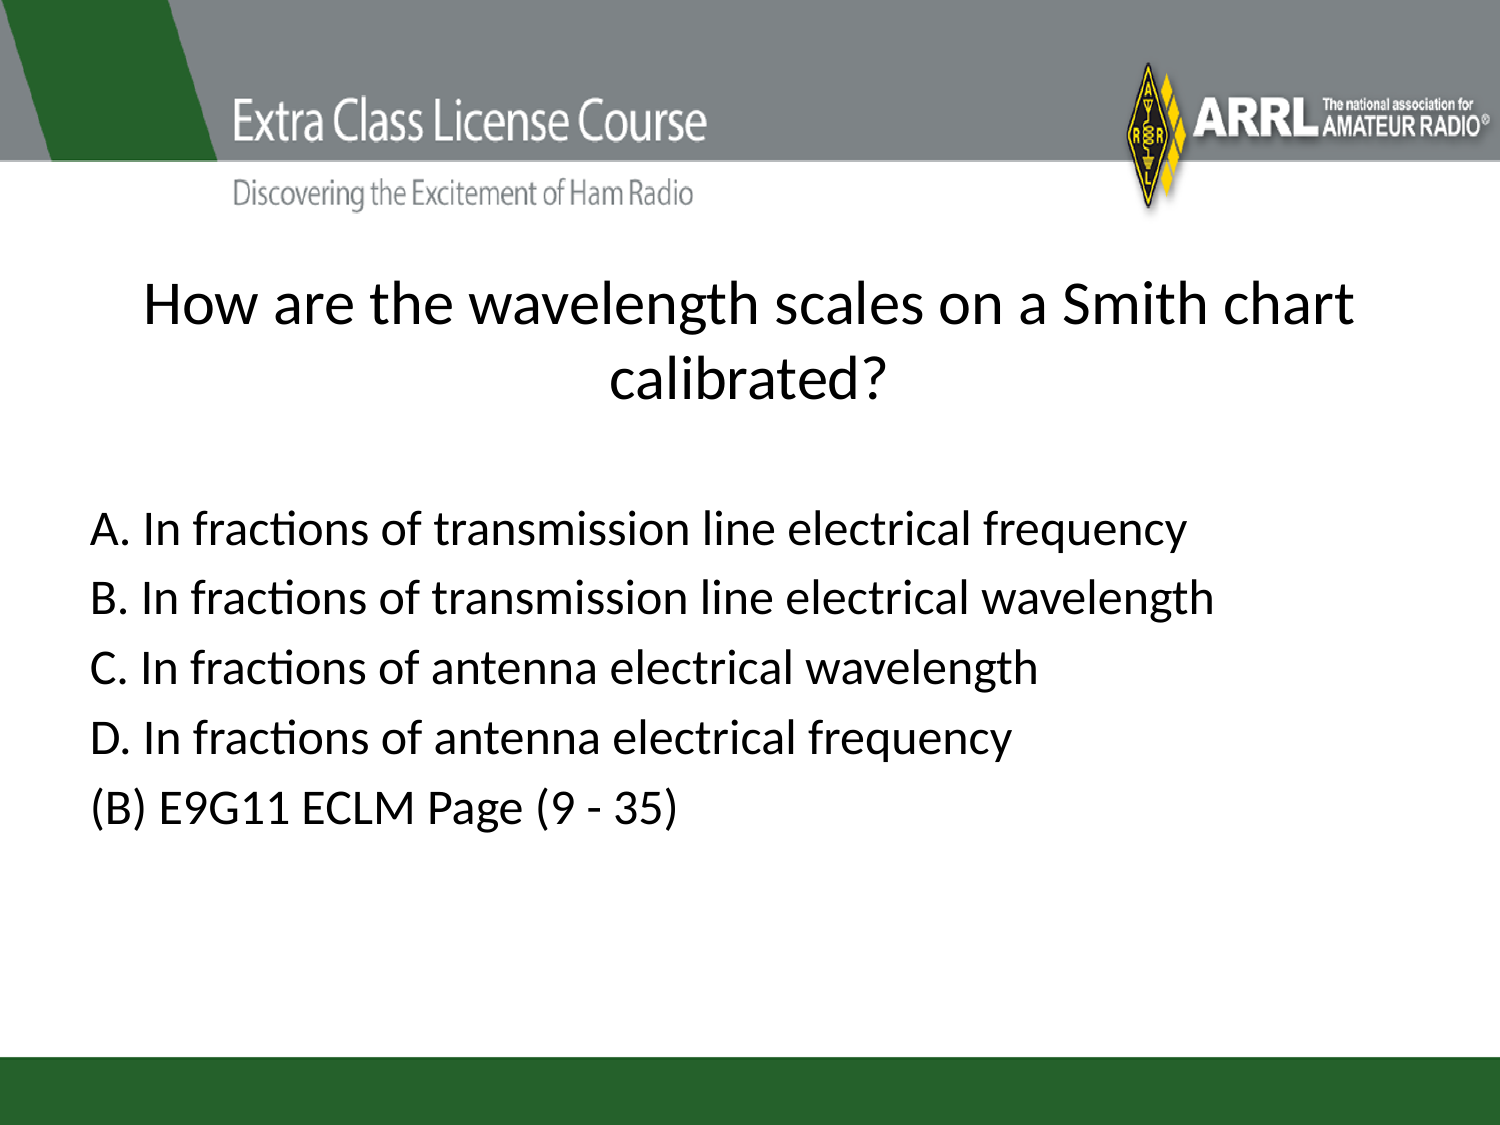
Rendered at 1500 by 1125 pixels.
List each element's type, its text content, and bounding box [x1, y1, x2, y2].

title How are the wavelength scales on a Smith chart calibrated? [75, 254, 1425, 435]
list A. In fractions of transmission line electrical frequency B. In fractions of transmission line electrical wavelength C. In fractions of antenna electrical wavelength D. In fractions of antenna electrical frequency (B) E9G11 ECLM Page (9 - 35) [75, 487, 1425, 1005]
picture [0, 0, 1500, 1125]
